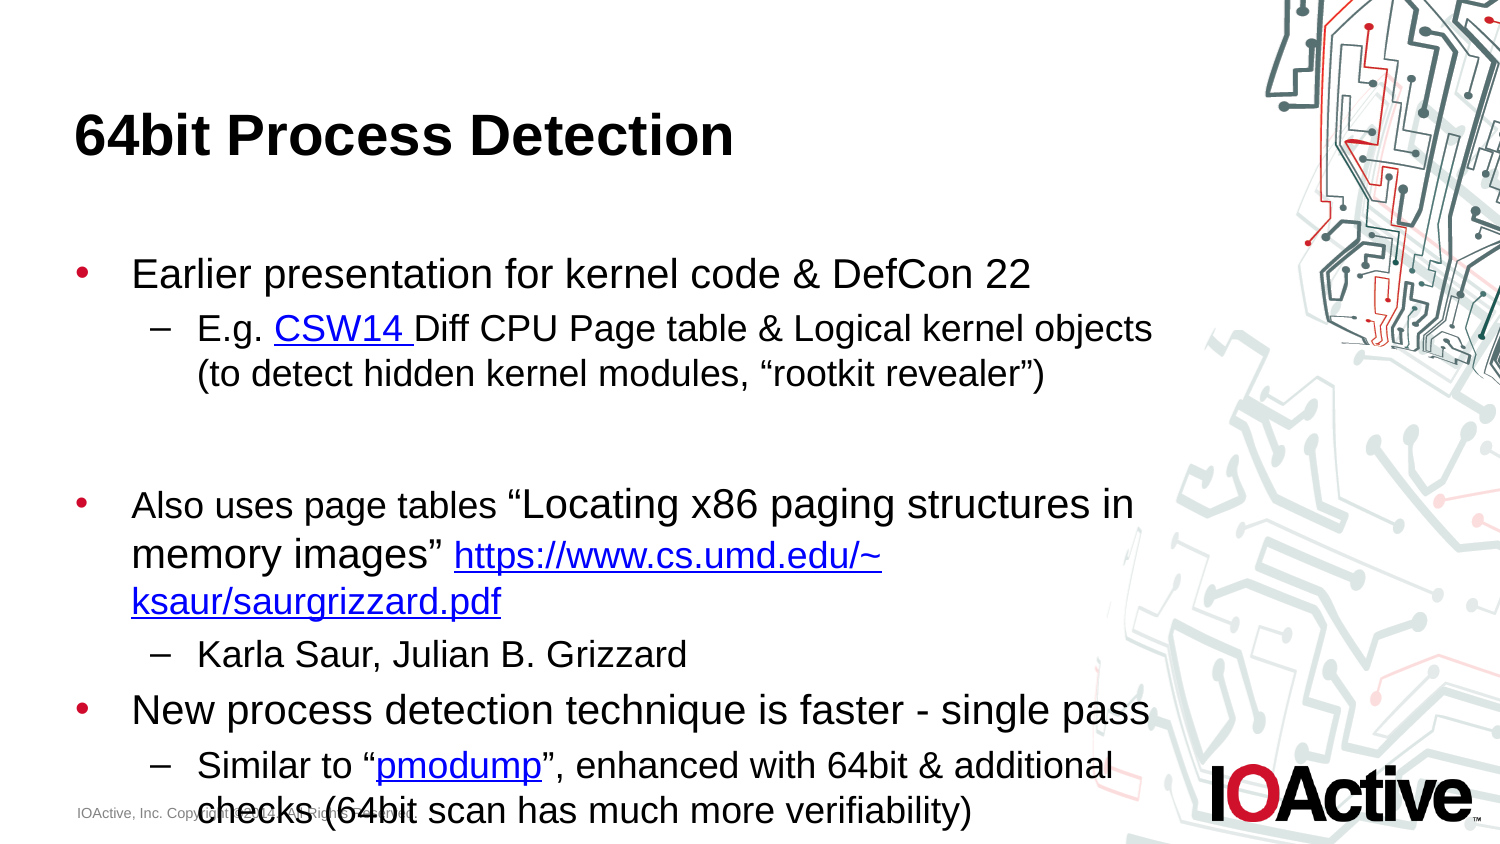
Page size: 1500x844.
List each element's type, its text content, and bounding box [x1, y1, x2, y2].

list Earlier presentation for kernel code & DefCon 22 E.g. CSW14 Diff CPU Page table & Logical kernel objects (to detect hidden kernel modules, “rootkit revealer”) Also uses page tables “Locating x86 paging structures in memory images” https://www.cs.umd.edu/~ksaur/saurgrizzard.pdf Karla Saur, Julian B. Grizzard New process detection technique is faster - single pass Similar to “pmodump”, enhanced with 64bit & additional checks (64bit scan has much more verifiability) [75, 246, 1155, 669]
title 64bit Process Detection [74, 96, 1213, 238]
picture [0, 0, 1500, 844]
